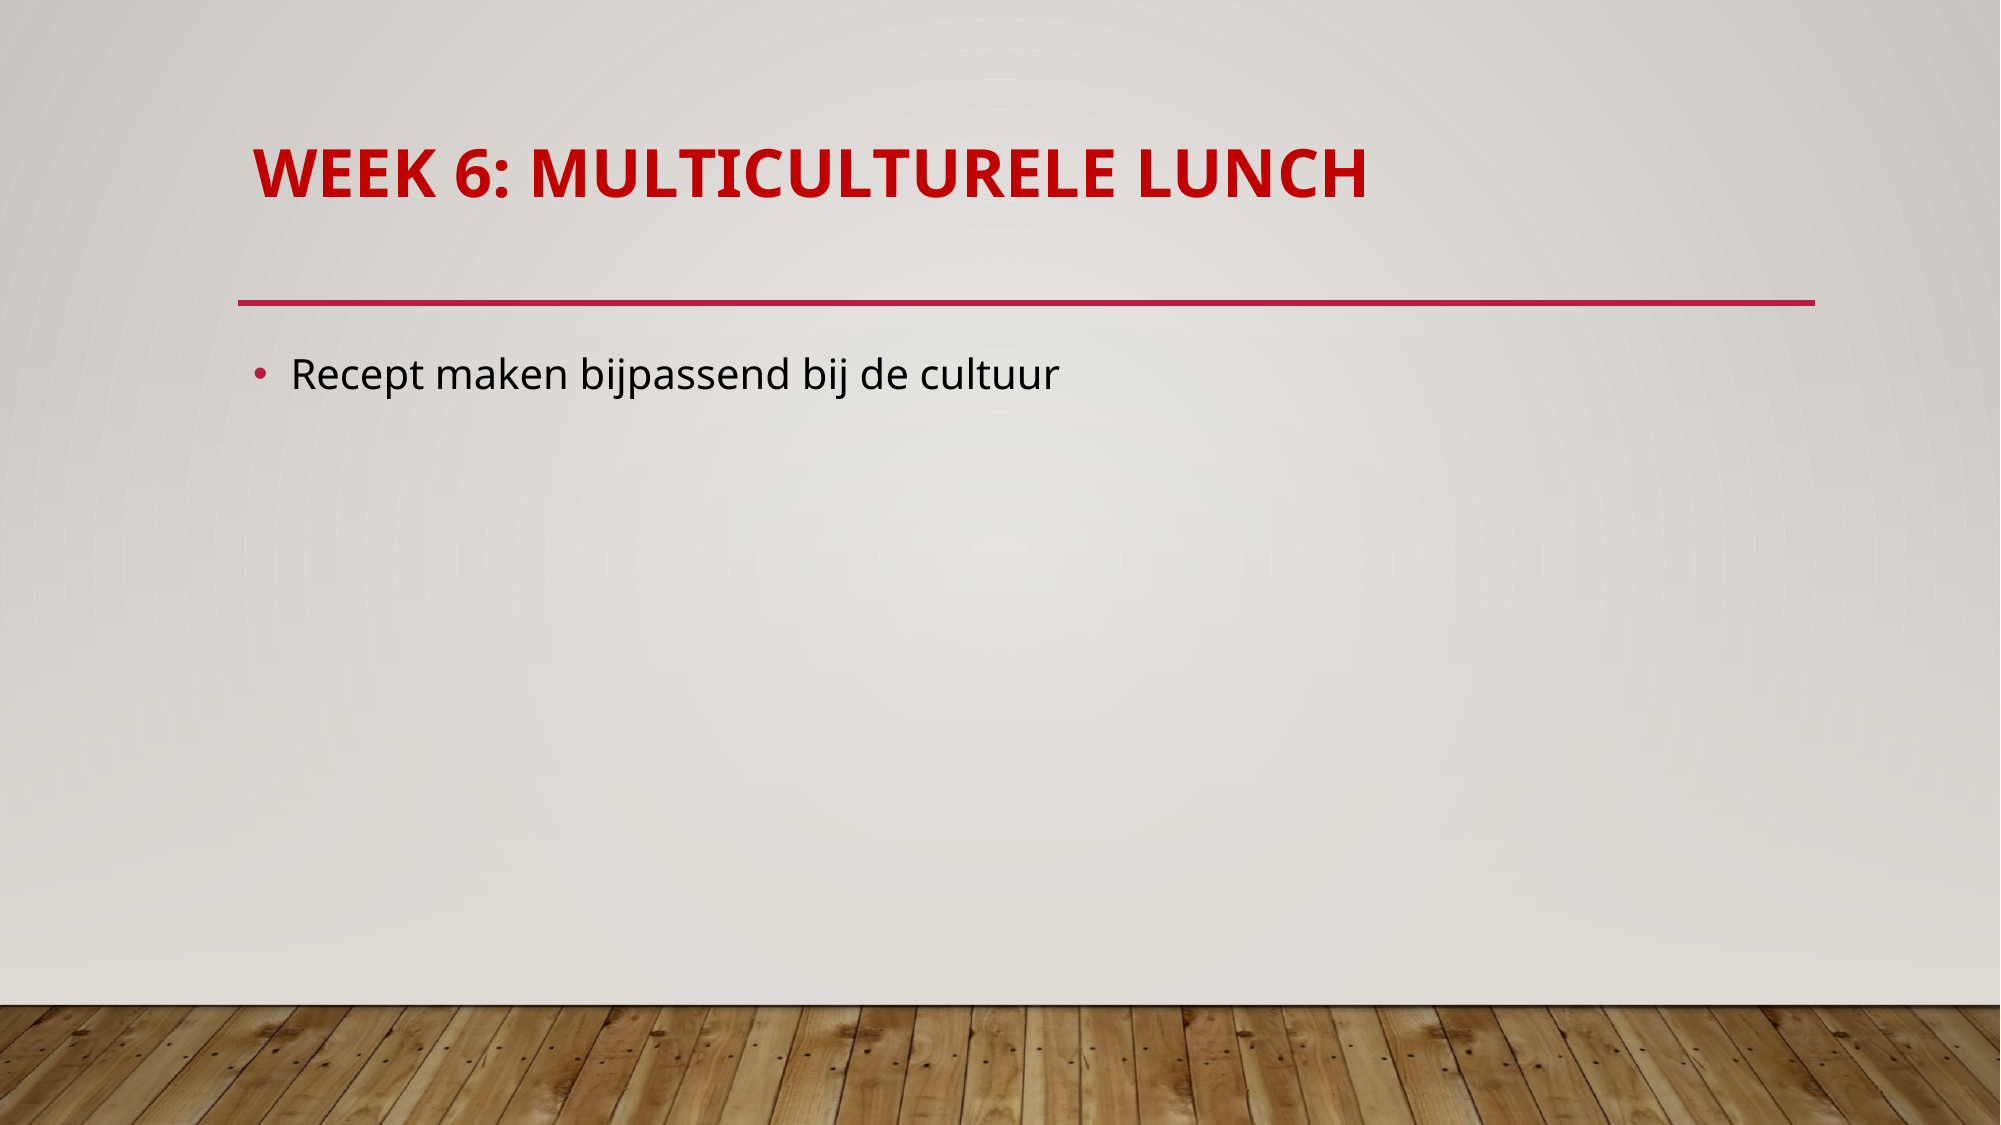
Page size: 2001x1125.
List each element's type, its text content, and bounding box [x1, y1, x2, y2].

title Week 6: multiculturele lunch [238, 131, 1814, 305]
picture [0, 1005, 2000, 1125]
list Recept maken bijpassend bij de cultuur [238, 330, 1814, 897]
